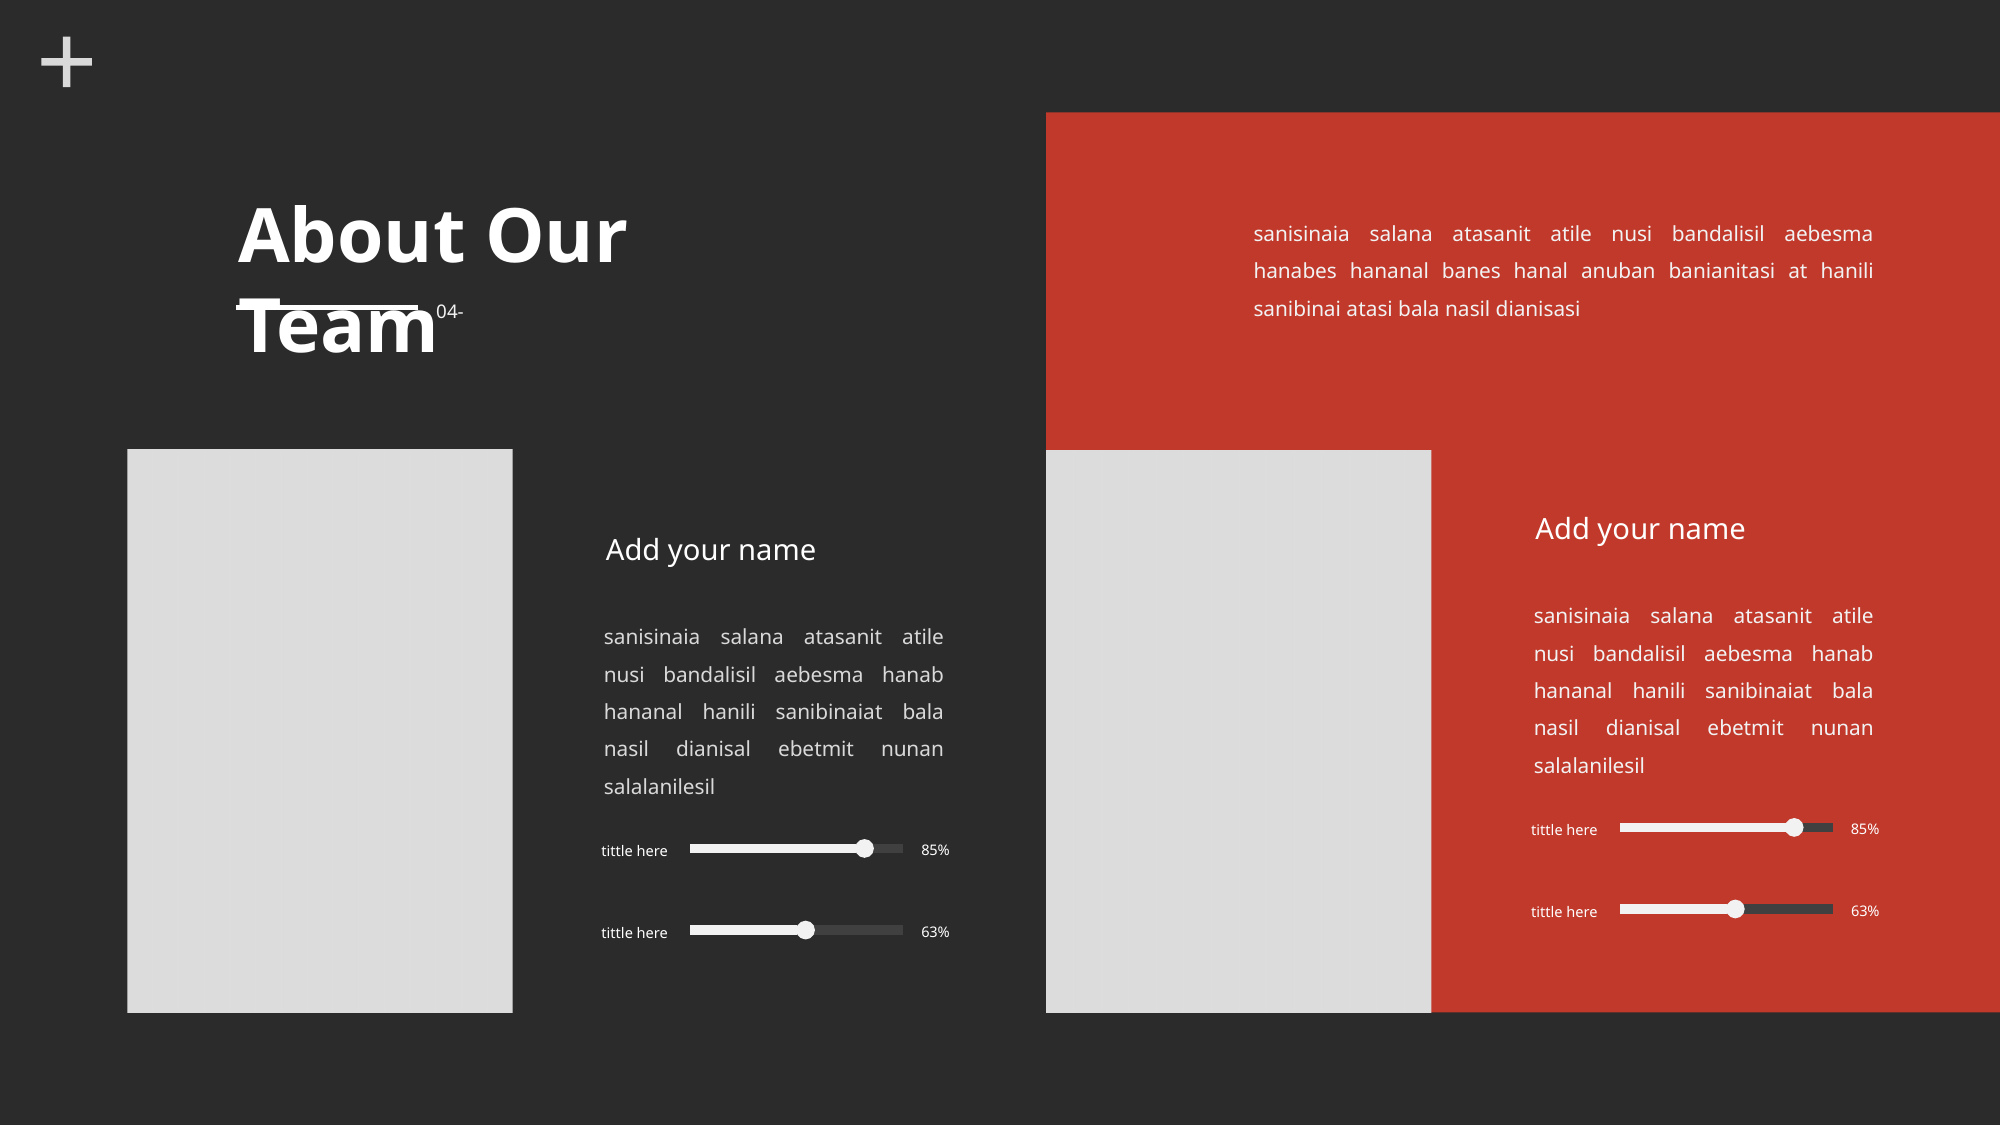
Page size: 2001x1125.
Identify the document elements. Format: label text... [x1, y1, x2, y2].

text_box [1518, 503, 1889, 746]
text_box sanisinaia salana atasanit atile nusi bandalisil aebesma hanabes hananal banes hanal anuban banianitasi at hanili sanibinai atasi bala nasil dianisasi [1238, 200, 1889, 328]
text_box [589, 524, 959, 767]
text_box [223, 179, 844, 327]
text_box [40, 36, 93, 88]
picture [127, 449, 513, 1013]
picture [1046, 450, 1432, 1013]
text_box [1513, 803, 1895, 926]
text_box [584, 825, 965, 947]
